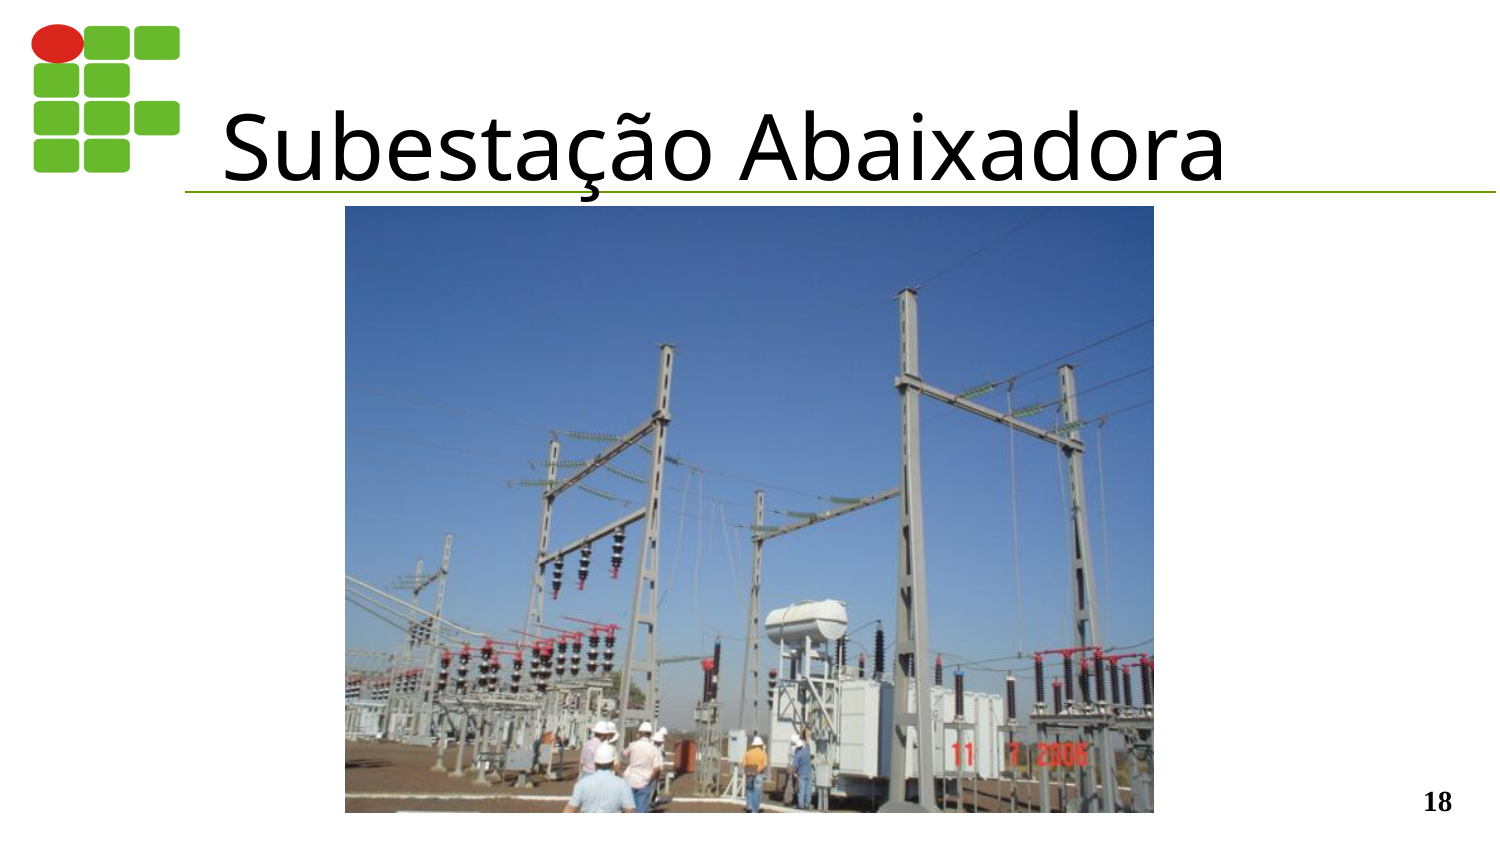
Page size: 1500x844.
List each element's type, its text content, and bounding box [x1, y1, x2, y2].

text_box ‹#› [1155, 768, 1468, 825]
picture [345, 205, 1155, 813]
picture [29, 23, 182, 174]
title Subestação Abaixadora [206, 26, 1468, 207]
